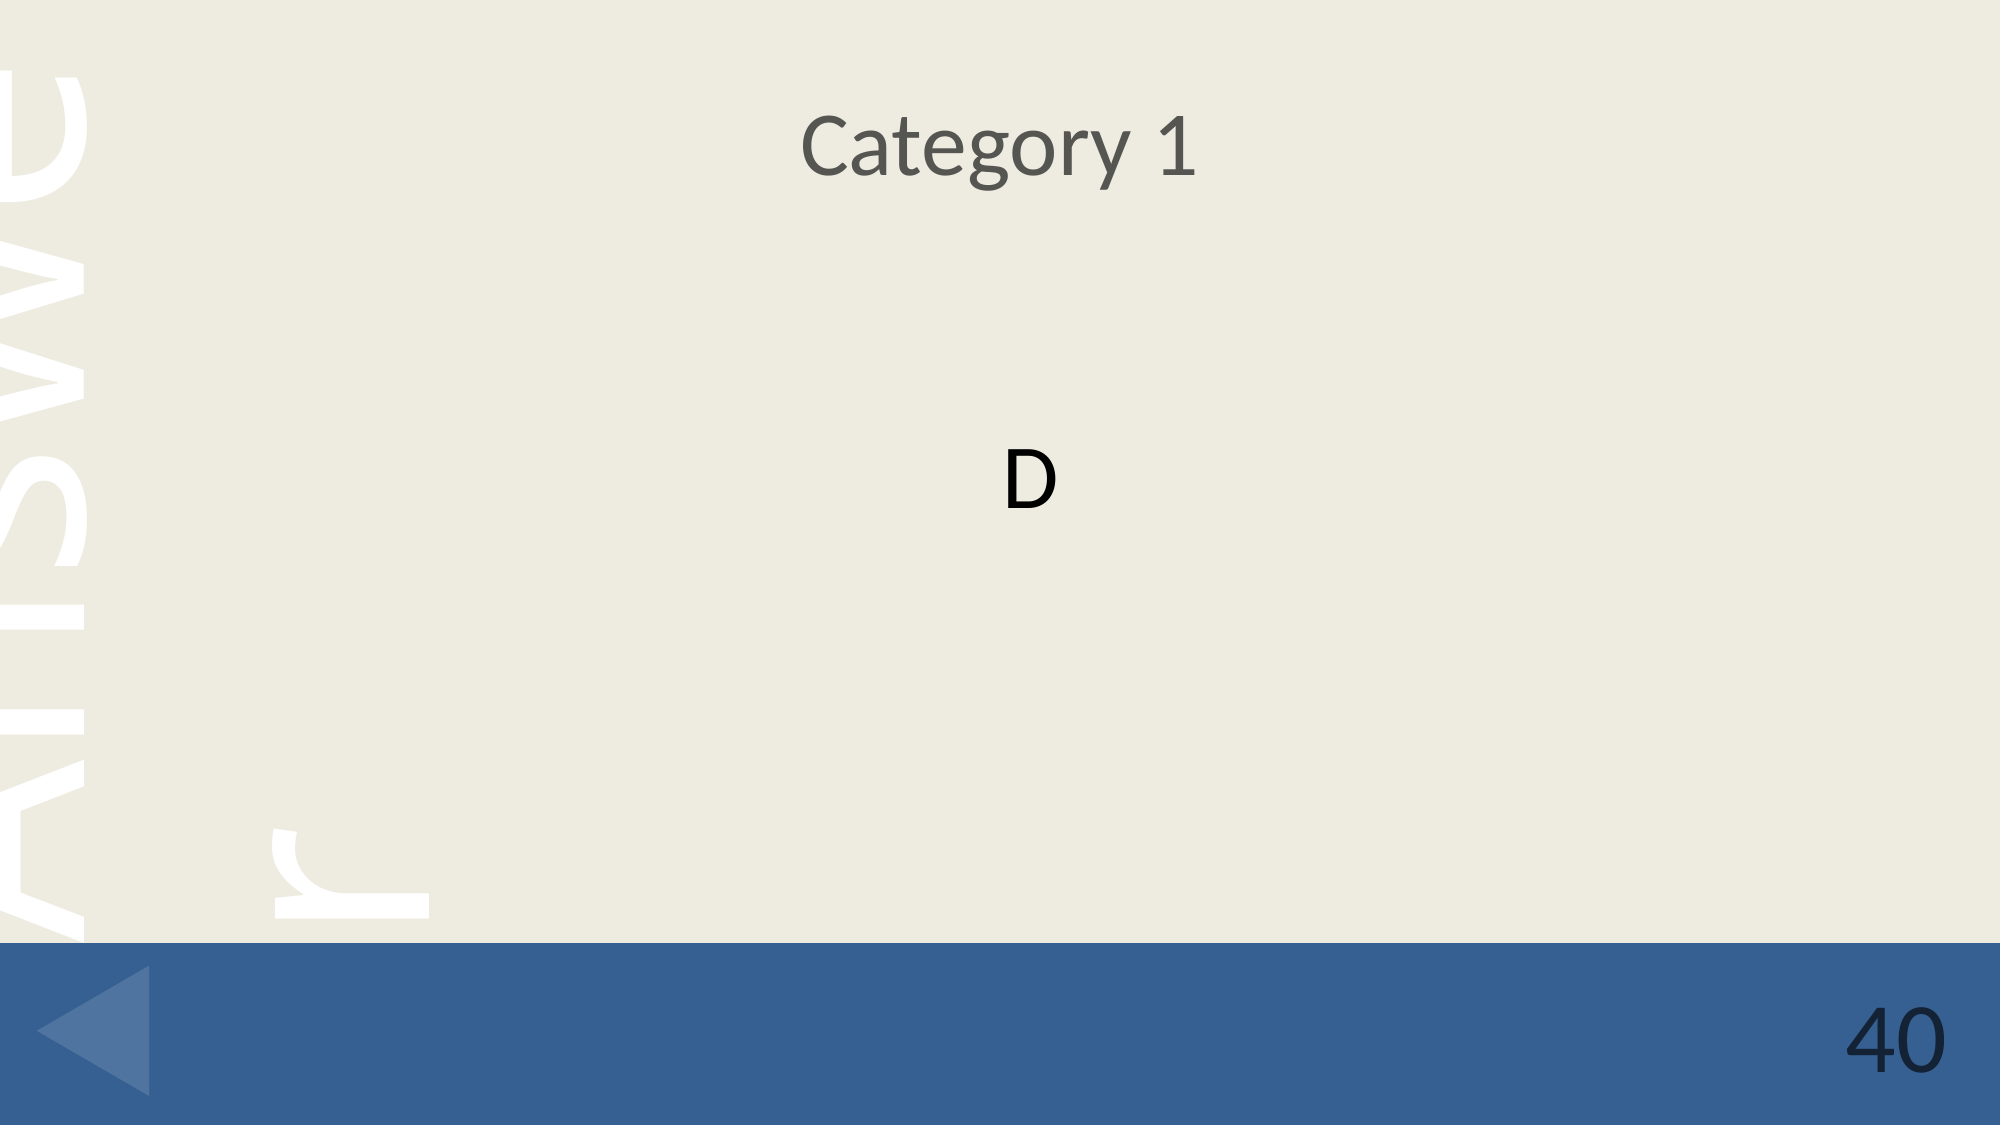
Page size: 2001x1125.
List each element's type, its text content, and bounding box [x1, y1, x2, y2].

list D [302, 307, 1760, 636]
title Category 1 [99, 45, 1900, 233]
list 40 [1494, 967, 1963, 1097]
